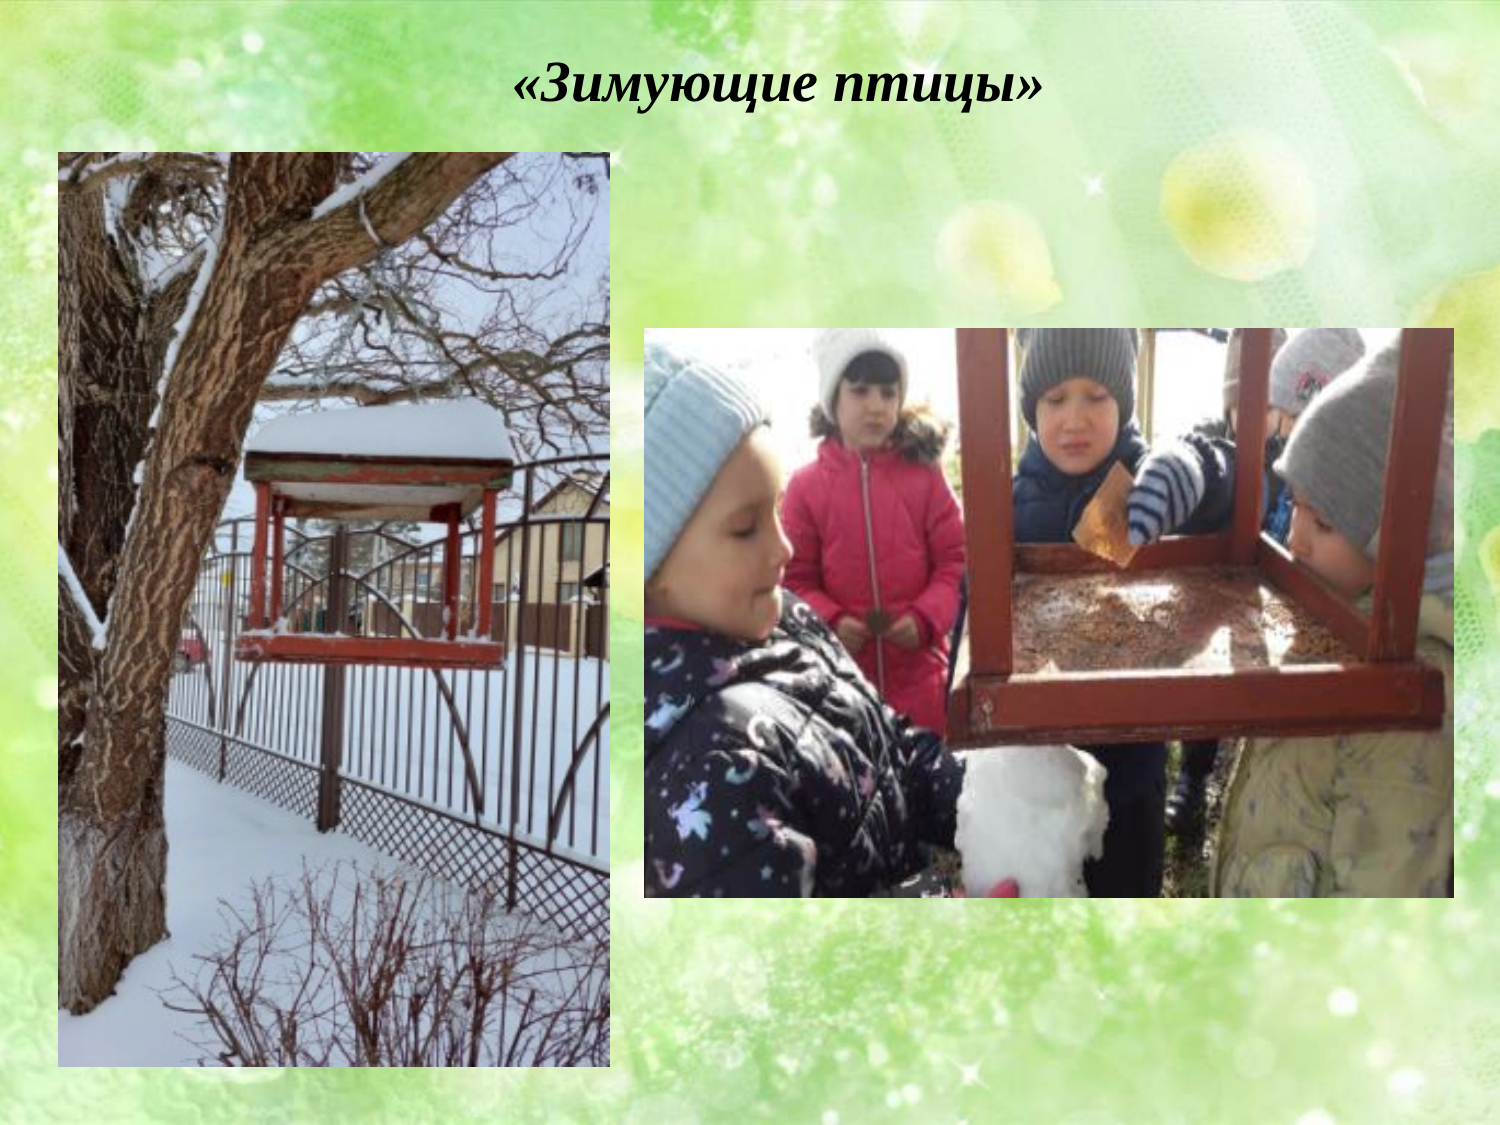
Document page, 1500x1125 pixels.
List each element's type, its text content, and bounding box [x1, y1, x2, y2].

text_box «Зимующие птицы» [152, 35, 1407, 121]
picture [0, 0, 1500, 1125]
